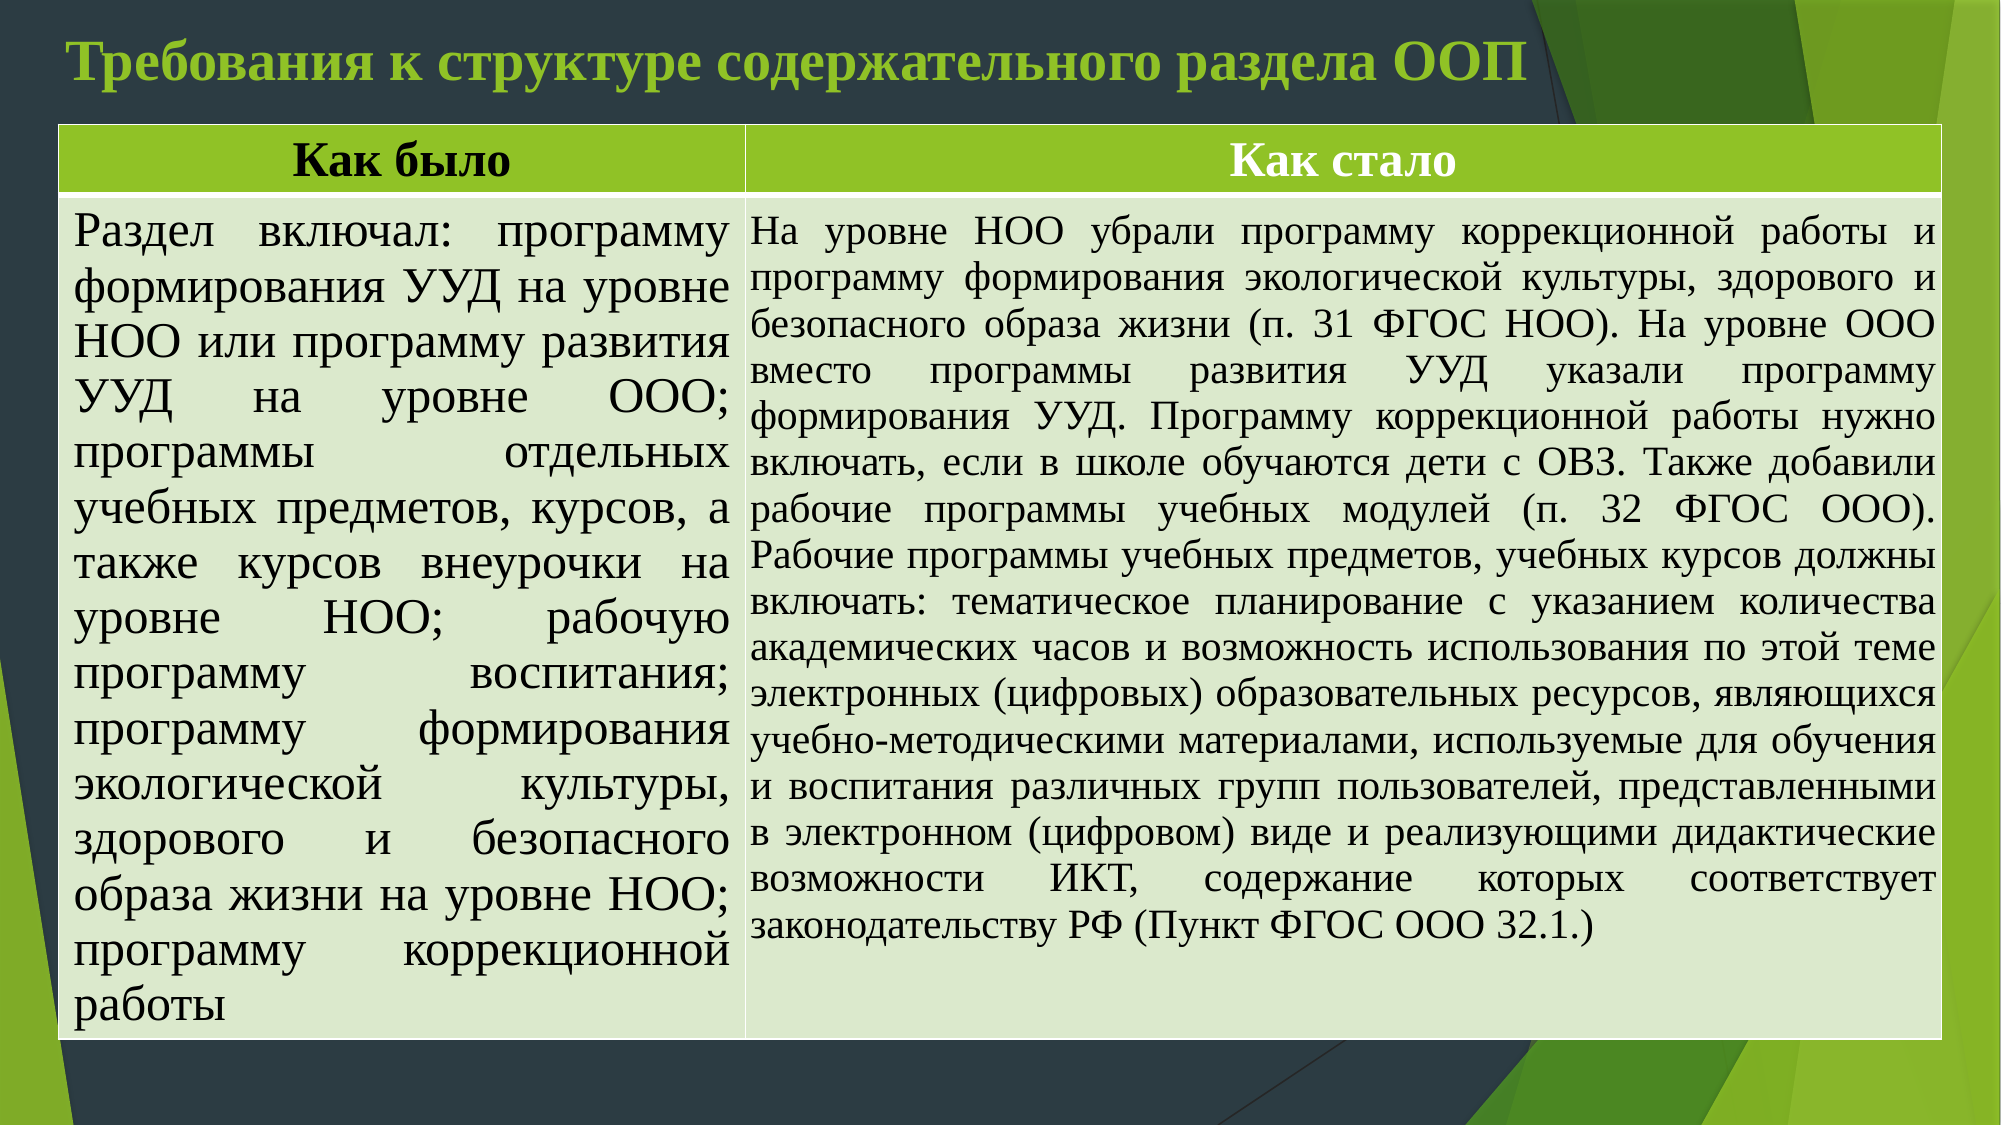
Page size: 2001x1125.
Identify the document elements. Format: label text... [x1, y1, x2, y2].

table_cell Раздел включал: программу формирования УУД на уровне НОО или программу развития УУД на уровне ООО; программы отдельных учебных предметов, курсов, а также курсов внеурочки на уровне НОО; рабочую программу воспитания; программу формирования экологической культуры, здорового и безопасного образа жизни на уровне НОО; программу коррекционной работы [59, 198, 745, 1038]
table_cell На уровне НОО убрали программу коррекционной работы и программу формирования экологической культуры, здорового и безопасного образа жизни (п. 31 ФГОС НОО). На уровне ООО вместо программы развития УУД указали программу формирования УУД. Программу коррекционной работы нужно включать, если в школе обучаются дети с ОВЗ. Также добавили рабочие программы учебных модулей (п. 32 ФГОС ООО). Рабочие программы учебных предметов, учебных курсов должны включать: тематическое планирование с указанием количества академических часов и возможность использования по этой теме электронных (цифровых) образовательных ресурсов, являющихся учебно-методическими материалами, используемые для обучения и воспитания различных групп пользователей, представленными в электронном (цифровом) виде и реализующими дидактические возможности ИКТ, содержание которых соответствует законодательству РФ (Пункт ФГОС ООО ﻿32.1.) [746, 198, 1941, 1038]
table_header Как было [59, 125, 745, 192]
title Требования к структуре содержательного раздела ООП [0, 15, 1660, 164]
table_header Как стало [746, 125, 1941, 192]
